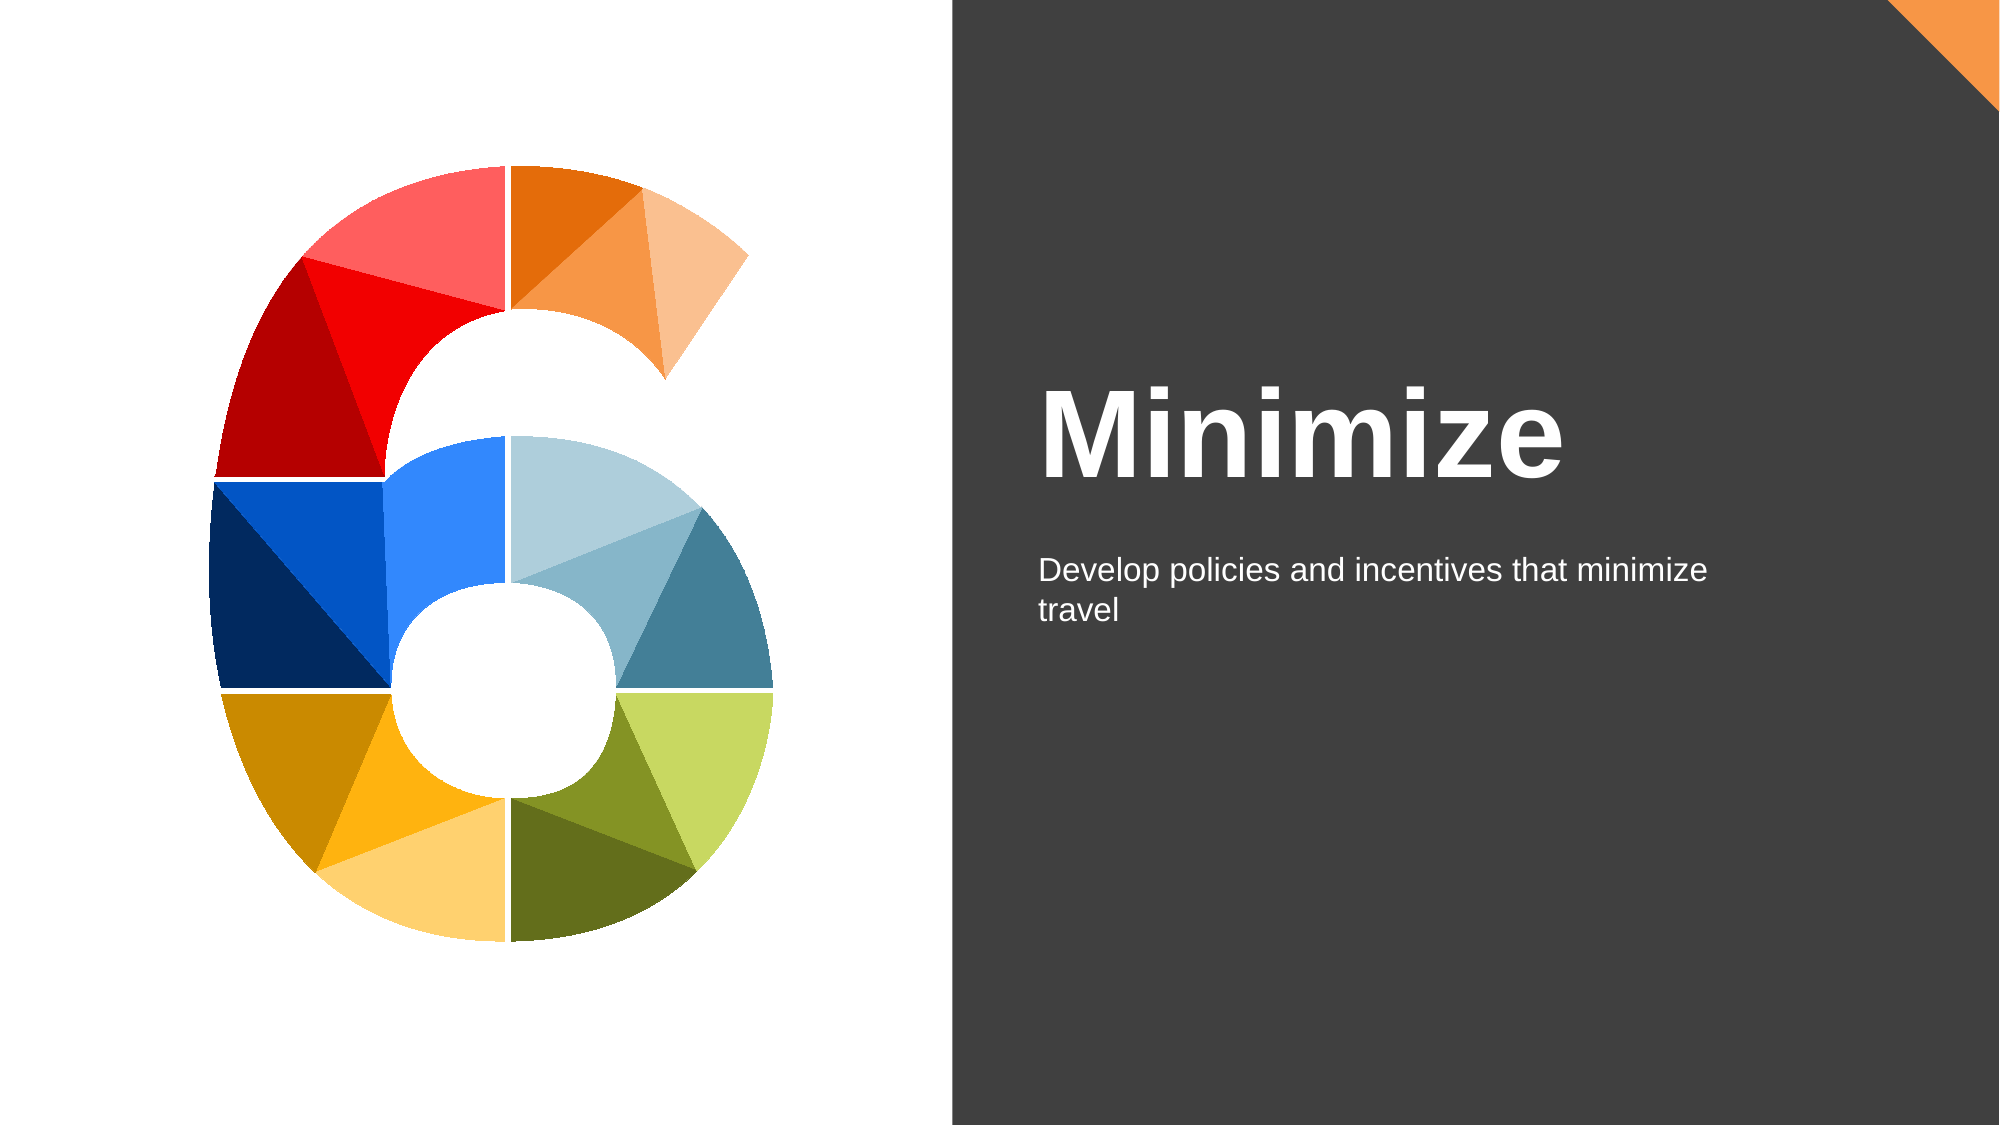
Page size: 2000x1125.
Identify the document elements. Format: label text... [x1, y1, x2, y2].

text_box Minimize [1023, 181, 1898, 510]
text_box Develop policies and incentives that minimize travel [1023, 541, 1744, 636]
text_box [206, 164, 773, 942]
